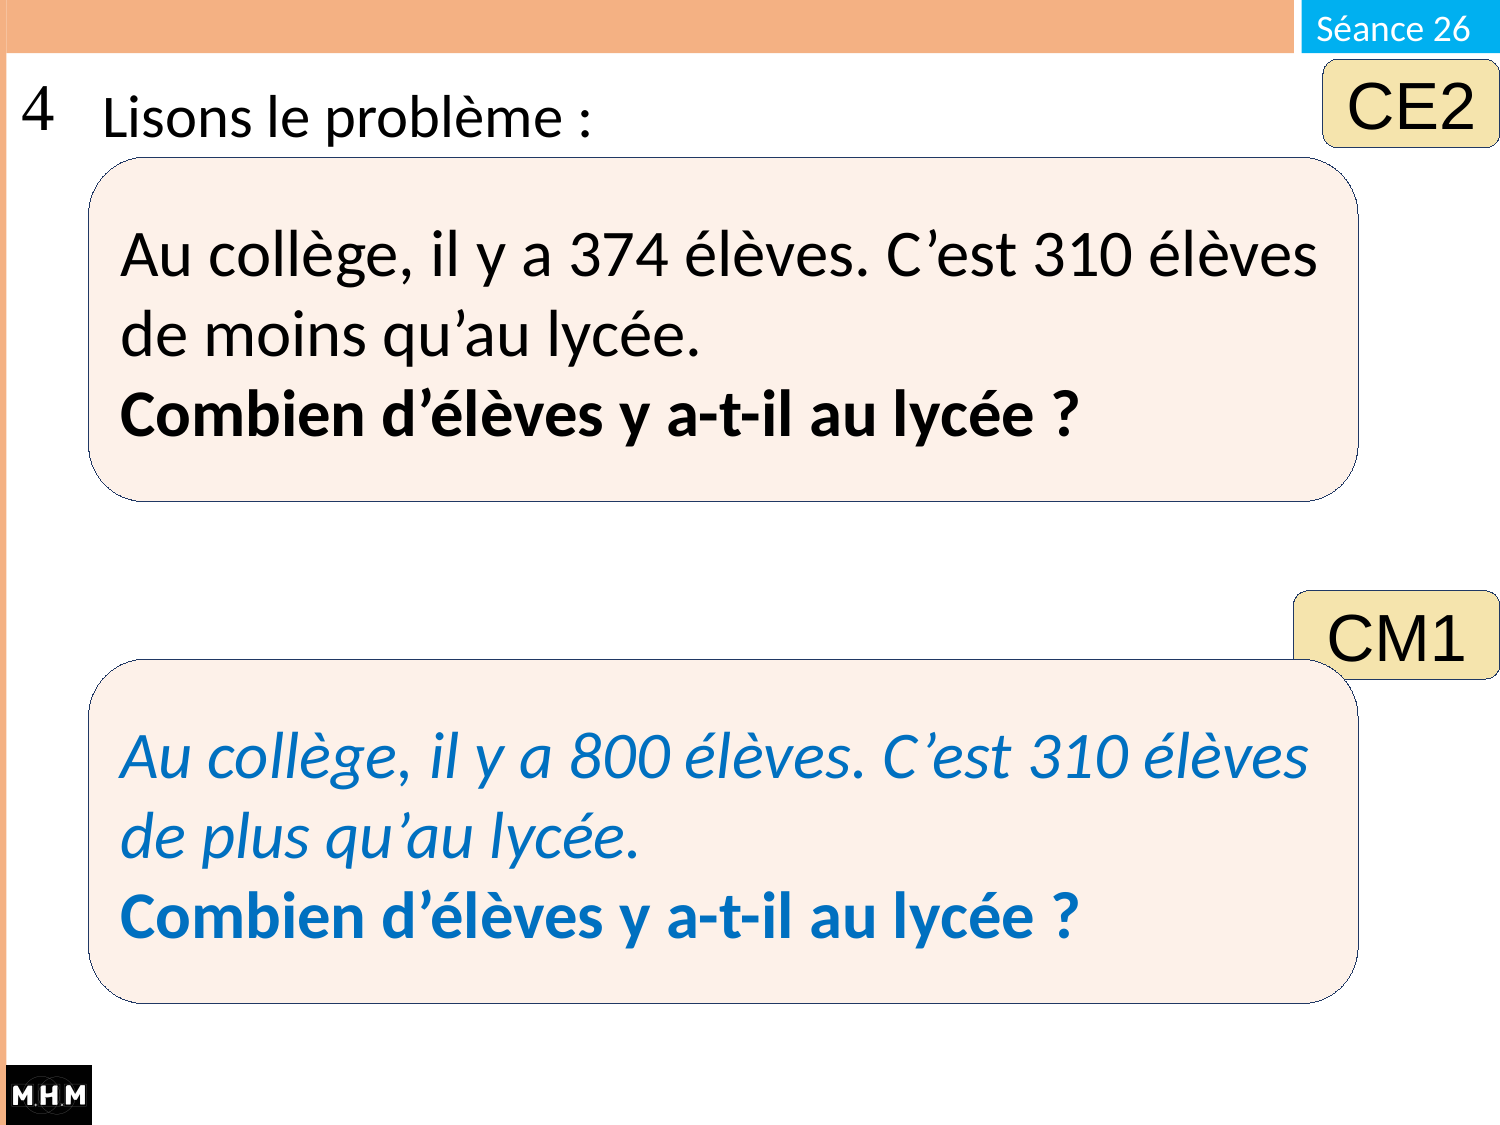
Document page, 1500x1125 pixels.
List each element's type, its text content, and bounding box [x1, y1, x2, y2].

text_box Au collège, il y a 800 élèves. C’est 310 élèves de plus qu’au lycée. Combien d’élèves y a-t-il au lycée ? [88, 659, 1359, 1004]
text_box Au collège, il y a 374 élèves. C’est 310 élèves de moins qu’au lycée. Combien d’élèves y a-t-il au lycée ? [88, 157, 1359, 502]
text_box CM1 [1293, 590, 1500, 680]
text_box CE2 [1322, 59, 1500, 148]
picture [6, 1065, 92, 1125]
title Lisons le problème : [87, 32, 1382, 157]
